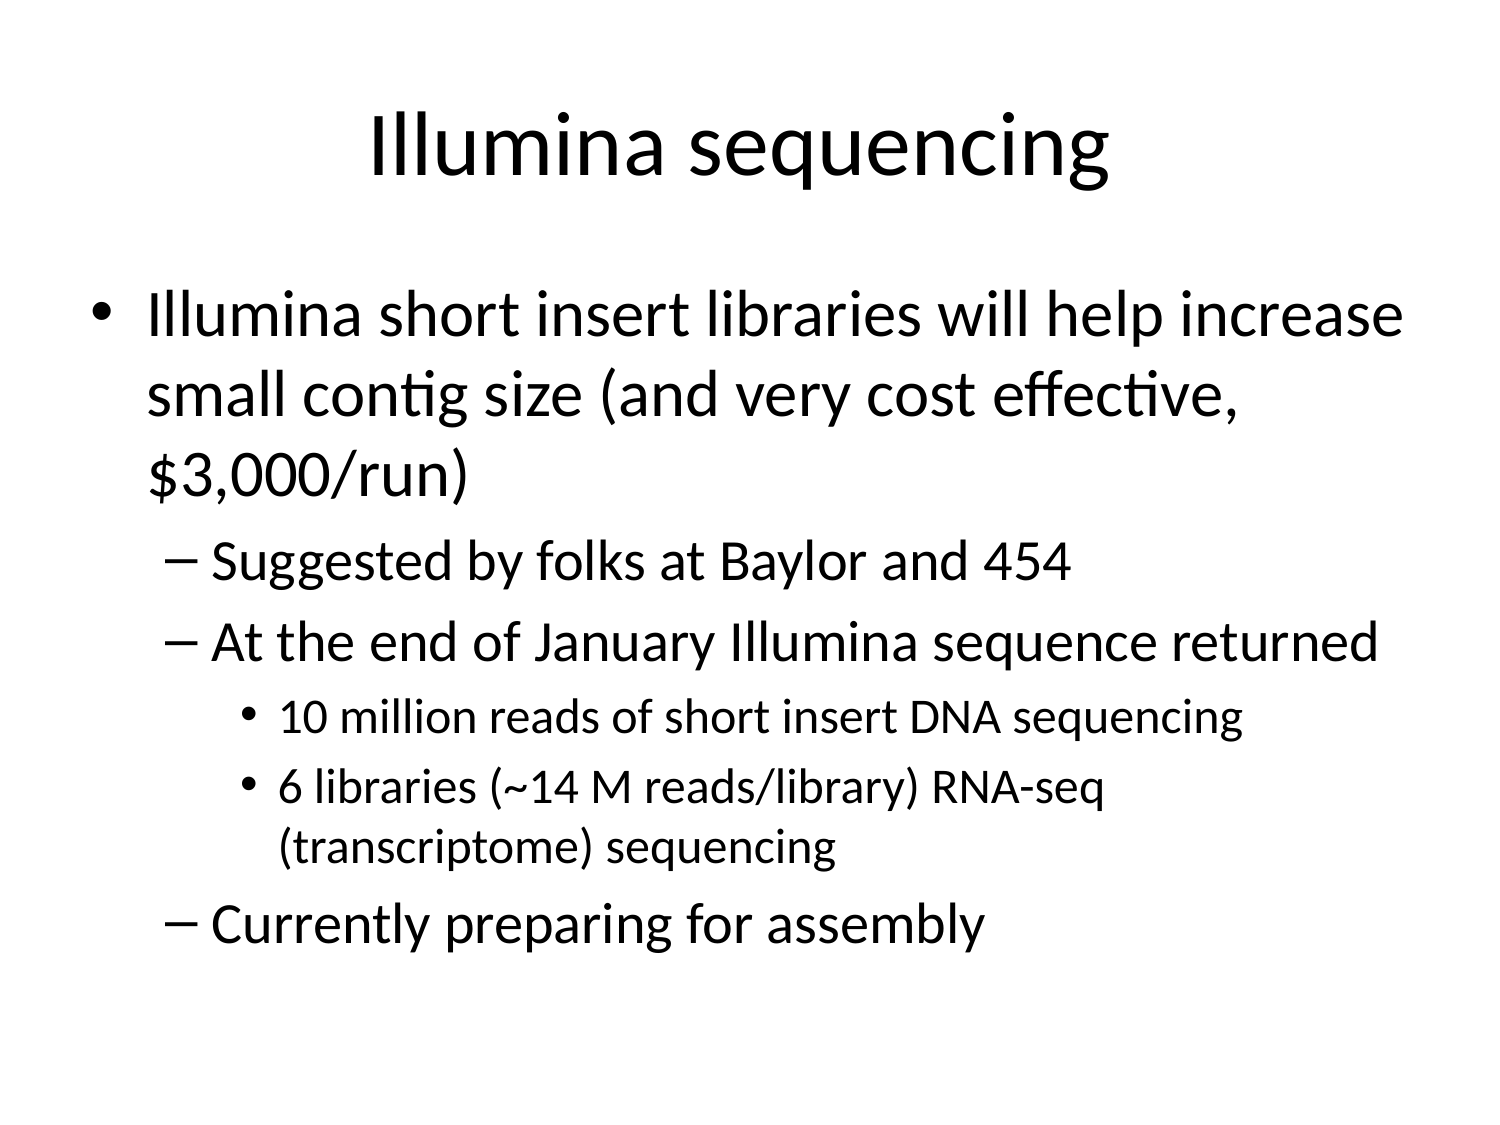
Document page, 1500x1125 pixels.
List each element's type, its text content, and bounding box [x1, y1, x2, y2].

title Illumina sequencing [74, 44, 1426, 233]
list Illumina short insert libraries will help increase small contig size (and very cost effective, $3,000/run) Suggested by folks at Baylor and 454 At the end of January Illumina sequence returned 10 million reads of short insert DNA sequencing 6 libraries (~14 M reads/library) RNA-seq (transcriptome) sequencing Currently preparing for assembly [74, 262, 1426, 1006]
